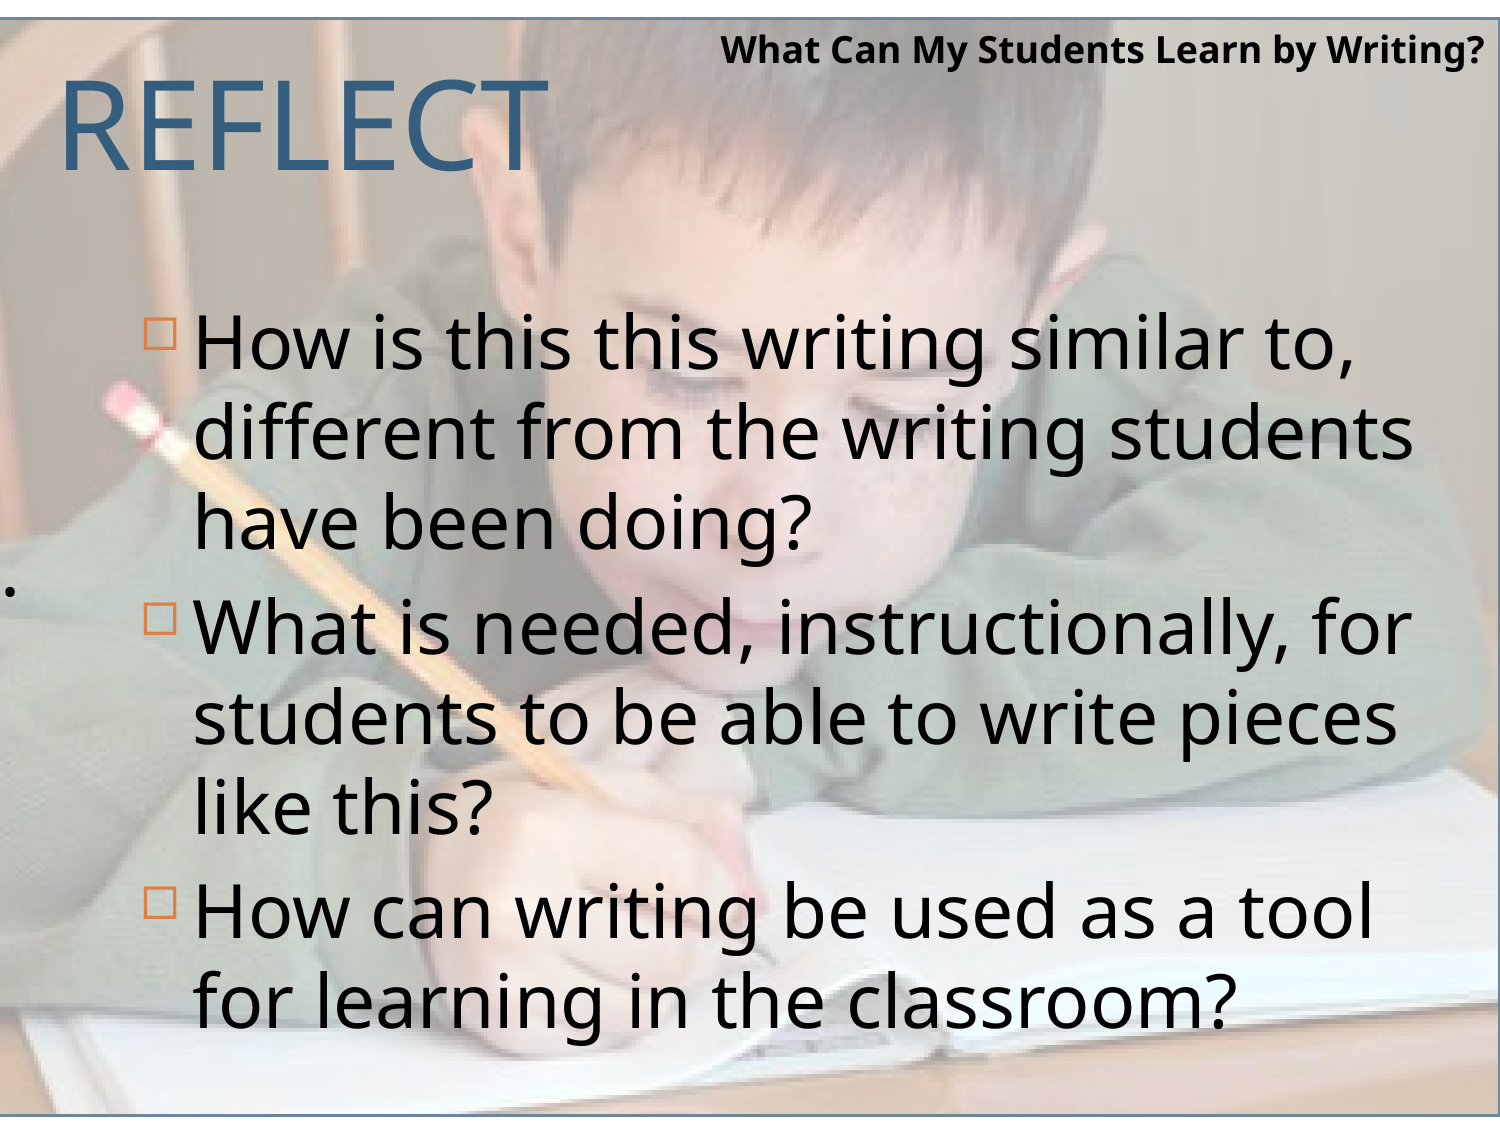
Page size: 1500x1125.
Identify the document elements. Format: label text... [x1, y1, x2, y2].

text_box What Can My Students Learn by Writing? [705, 18, 1500, 79]
text_box How is this this writing similar to, different from the writing students have been doing? What is needed, instructionally, for students to be able to write pieces like this? How can writing be used as a tool for learning in the classroom? [125, 287, 1463, 1025]
text_box REFLECT [39, 37, 566, 203]
text_box . [0, 17, 1500, 1117]
